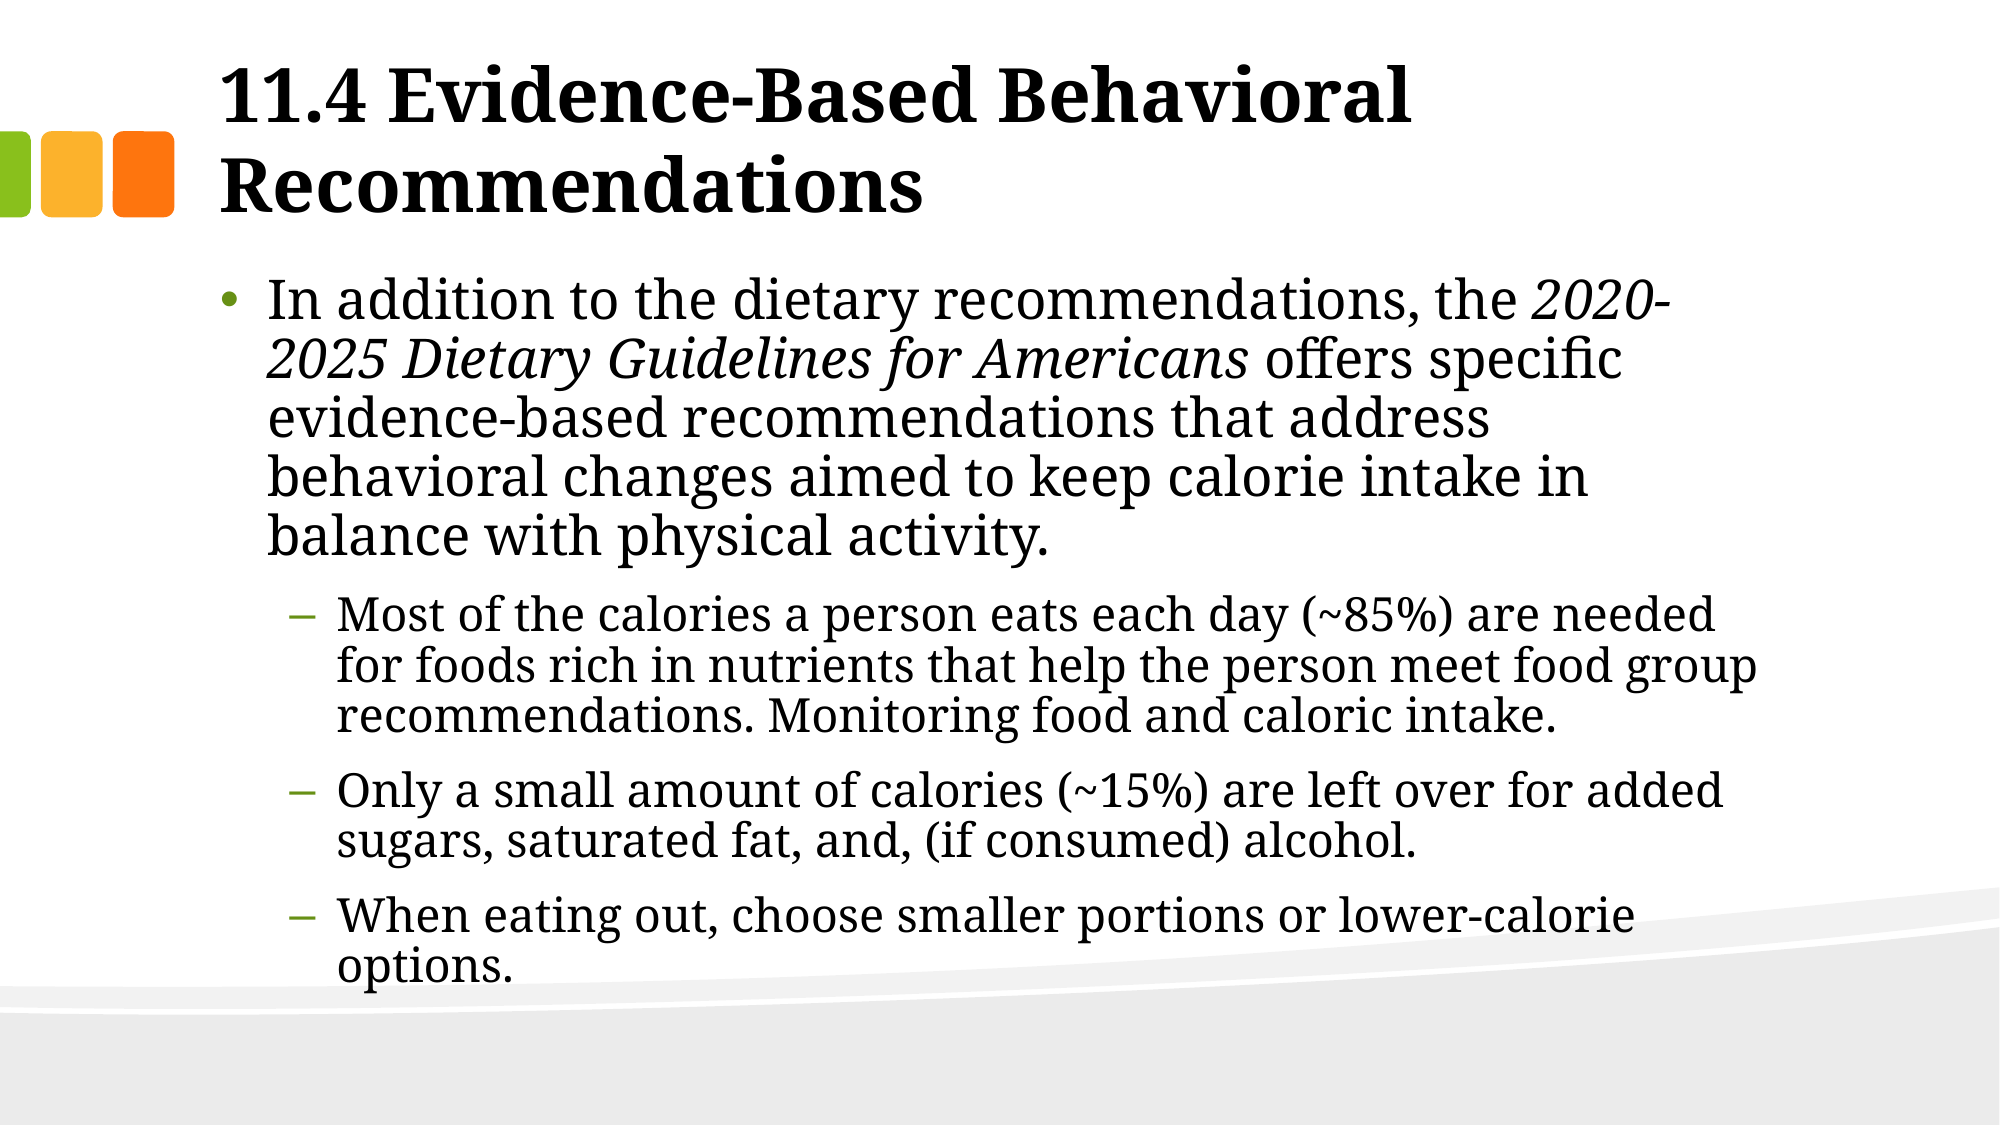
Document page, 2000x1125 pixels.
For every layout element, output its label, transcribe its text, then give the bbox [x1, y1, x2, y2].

list In addition to the dietary recommendations, the 2020-2025 Dietary Guidelines for Americans offers specific evidence-based recommendations that address behavioral changes aimed to keep calorie intake in balance with physical activity. Most of the calories a person eats each day (~85%) are needed for foods rich in nutrients that help the person meet food group recommendations. Monitoring food and caloric intake. Only a small amount of calories (~15%) are left over for added sugars, saturated fat, and, (if consumed) alcohol. When eating out, choose smaller portions or lower-calorie options. [199, 262, 1800, 1013]
title 11.4 Evidence-Based Behavioral Recommendations [199, 24, 1800, 238]
